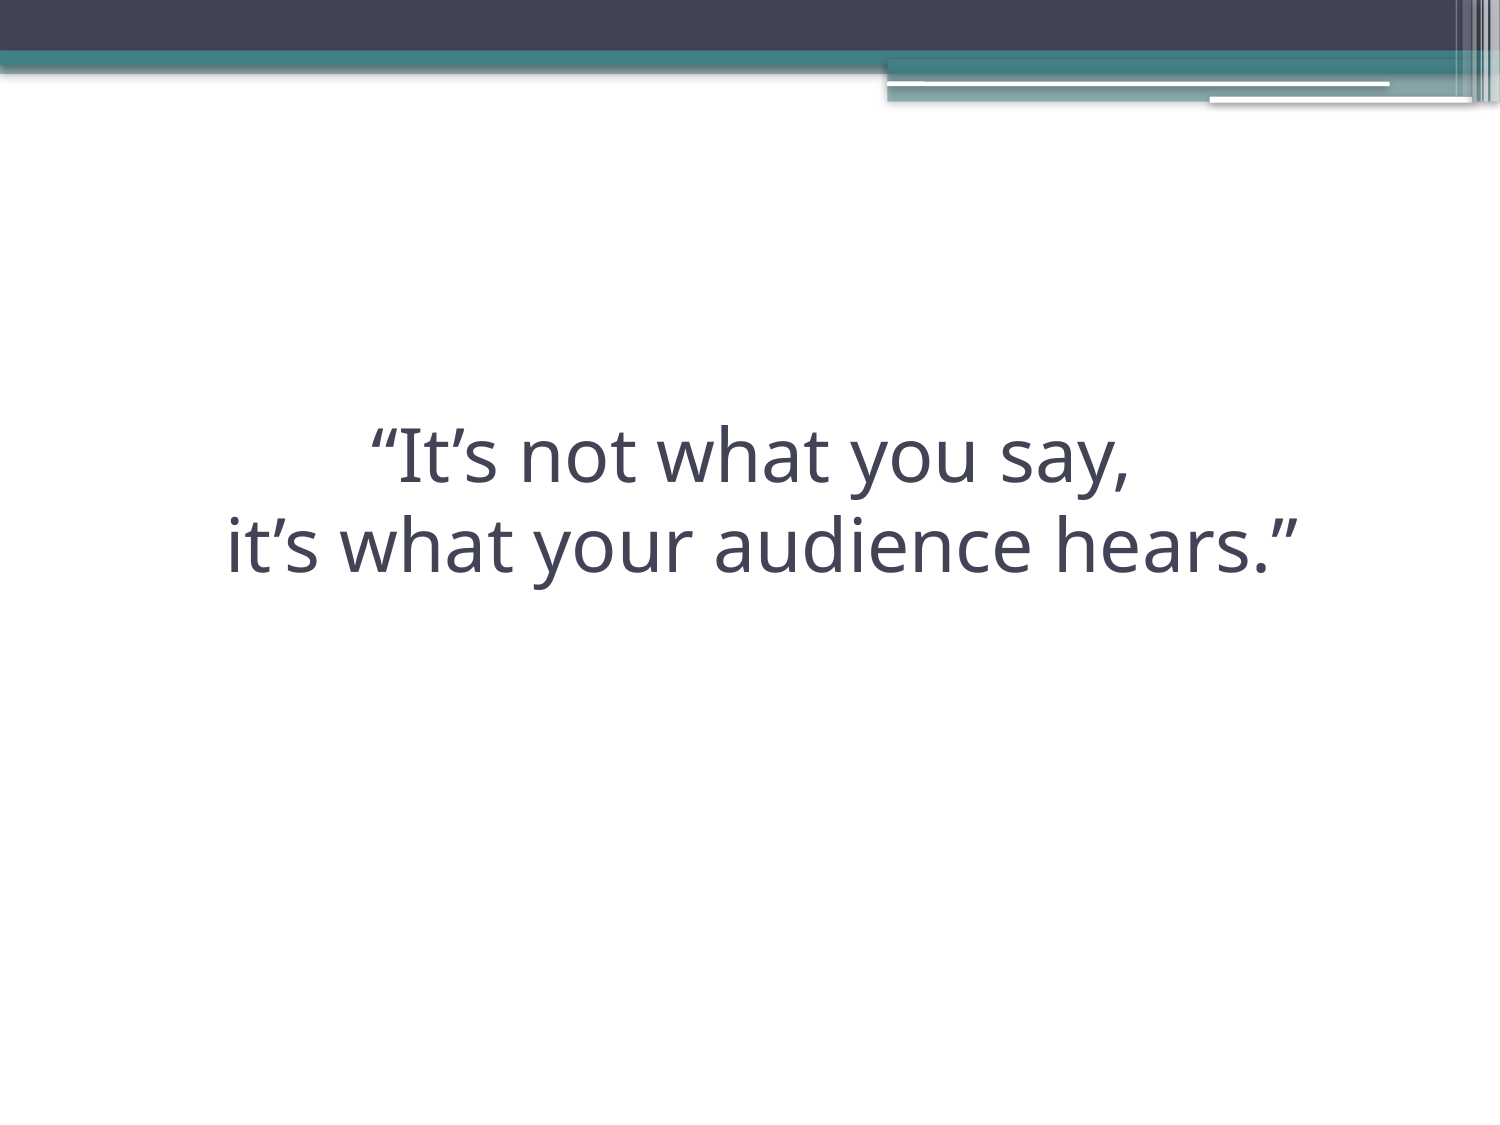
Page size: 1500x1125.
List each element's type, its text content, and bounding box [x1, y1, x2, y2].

text_box “It’s not what you say, it’s what your audience hears.” [210, 399, 1314, 595]
